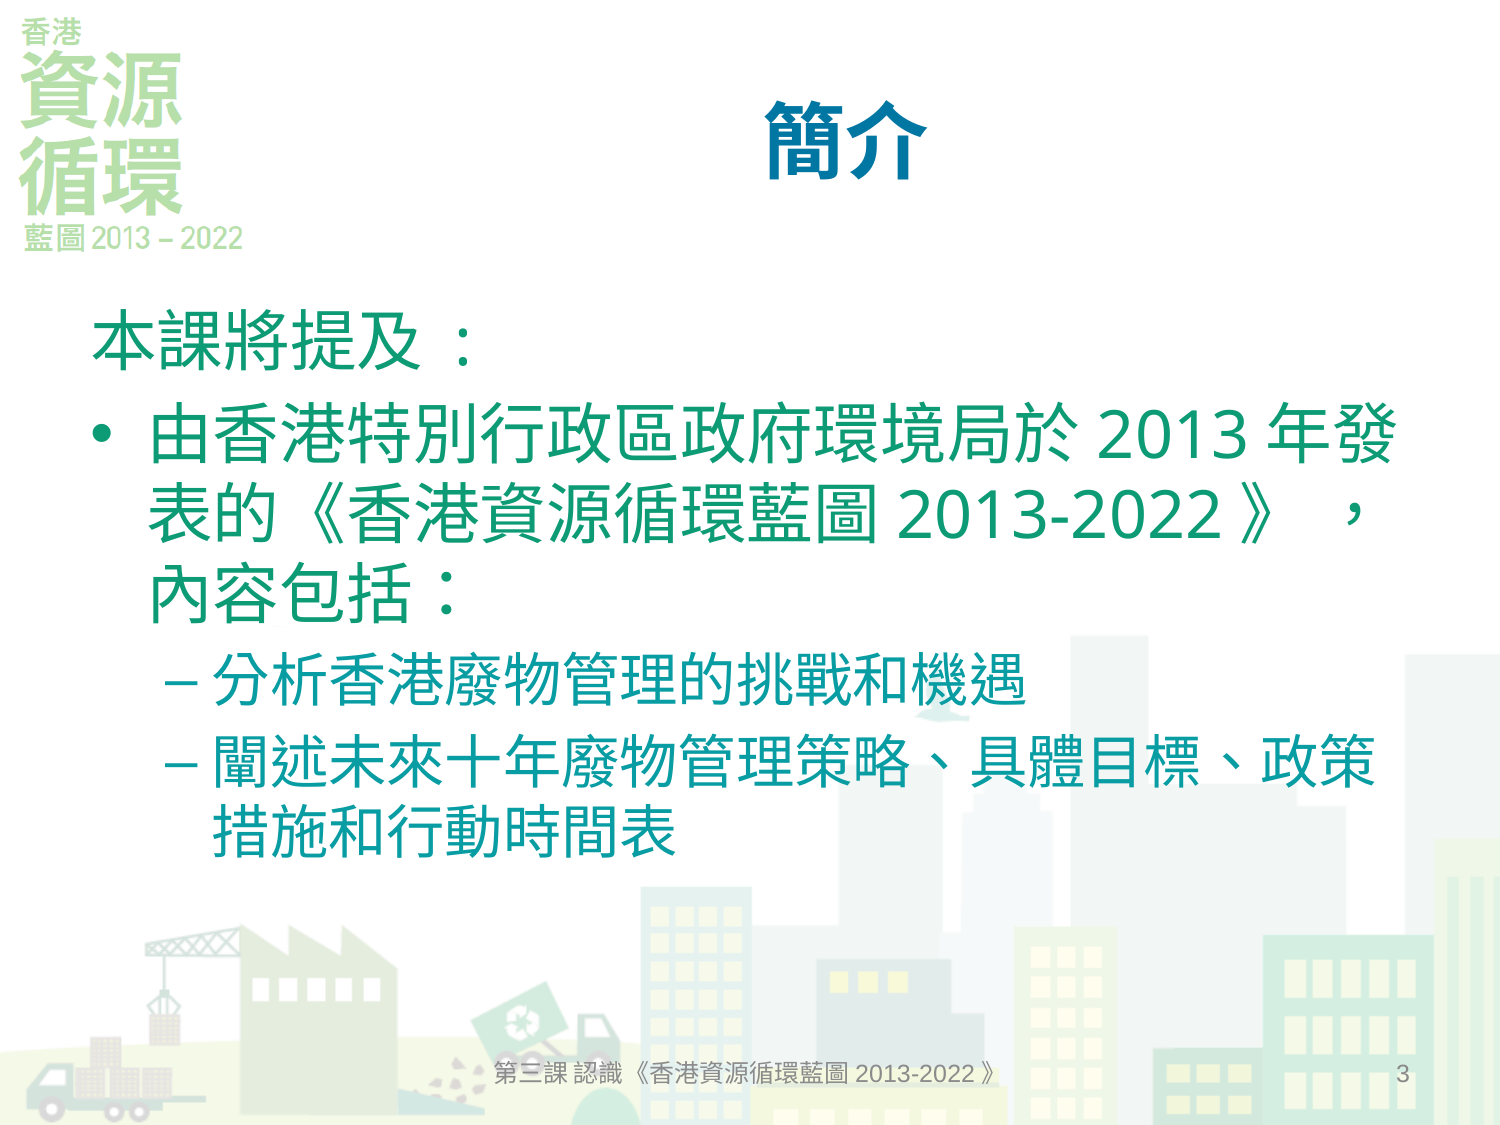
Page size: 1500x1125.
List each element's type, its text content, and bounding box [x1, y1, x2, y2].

list 本課將提及 : 由香港特別行政區政府環境局於2013年發表的《香港資源循環藍圖2013-2022》 ，內容包括： 分析香港廢物管理的挑戰和機遇 闡述未來十年廢物管理策略、具體目標、政策措施和行動時間表 [74, 290, 1426, 1006]
slide_number 3 [1074, 1042, 1425, 1103]
footer 第三課 認識《香港資源循環藍圖2013-2022》 [442, 1042, 1058, 1103]
title 簡介 [265, 44, 1426, 233]
